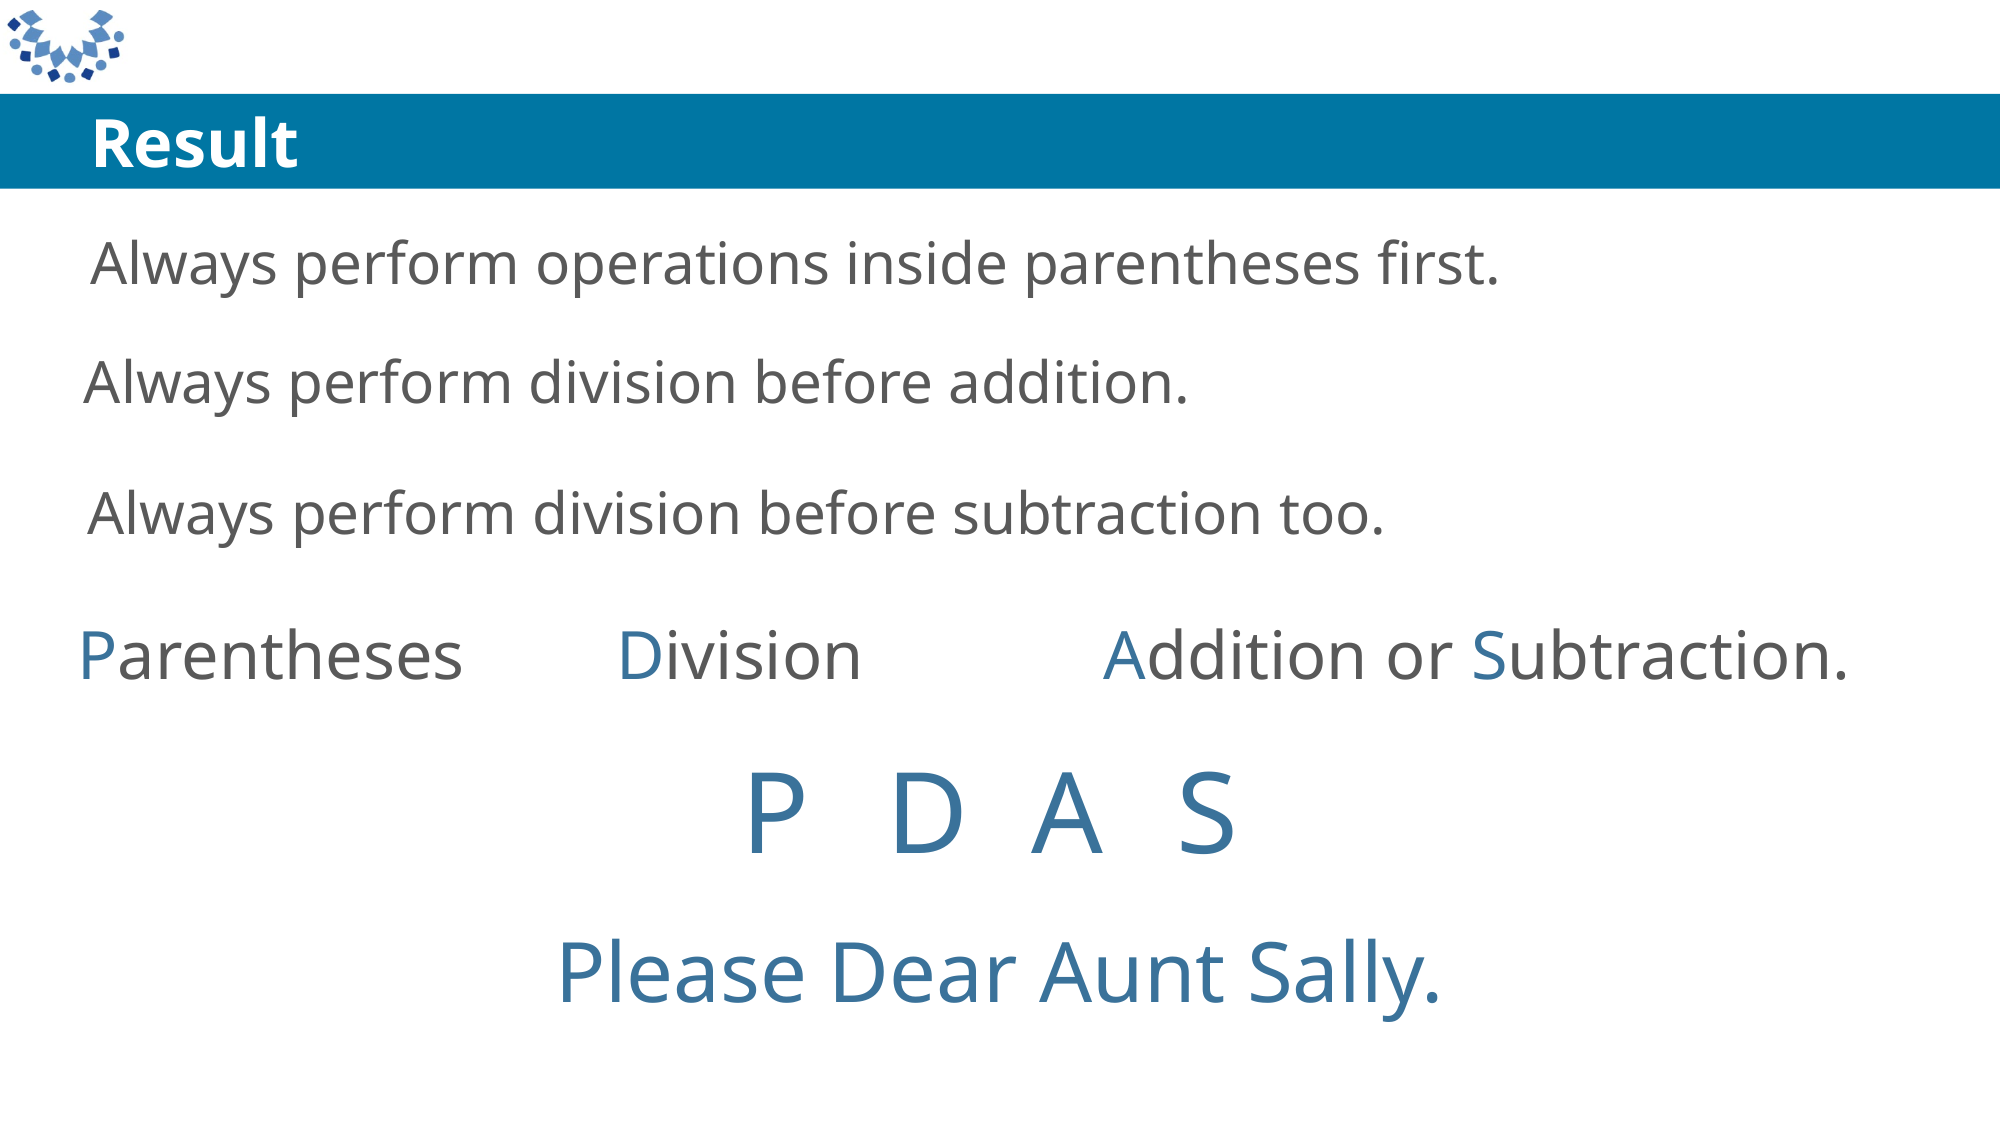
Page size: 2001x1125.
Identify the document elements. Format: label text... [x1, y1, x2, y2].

text_box Please Dear Aunt Sally. [539, 911, 1461, 1027]
text_box Always perform operations inside parentheses first. [75, 218, 1516, 374]
text_box Addition or Subtraction. [1088, 605, 2000, 700]
text_box Division [601, 605, 976, 700]
text_box Always perform division before addition. [68, 337, 1221, 492]
text_box S [1161, 733, 1255, 884]
text_box Parentheses [62, 605, 544, 700]
text_box Result [0, 93, 2000, 189]
text_box A [1016, 733, 1110, 884]
text_box Always perform division before subtraction too. [72, 468, 1402, 624]
text_box D [871, 733, 965, 884]
picture [0, 10, 129, 87]
text_box P [725, 733, 820, 884]
